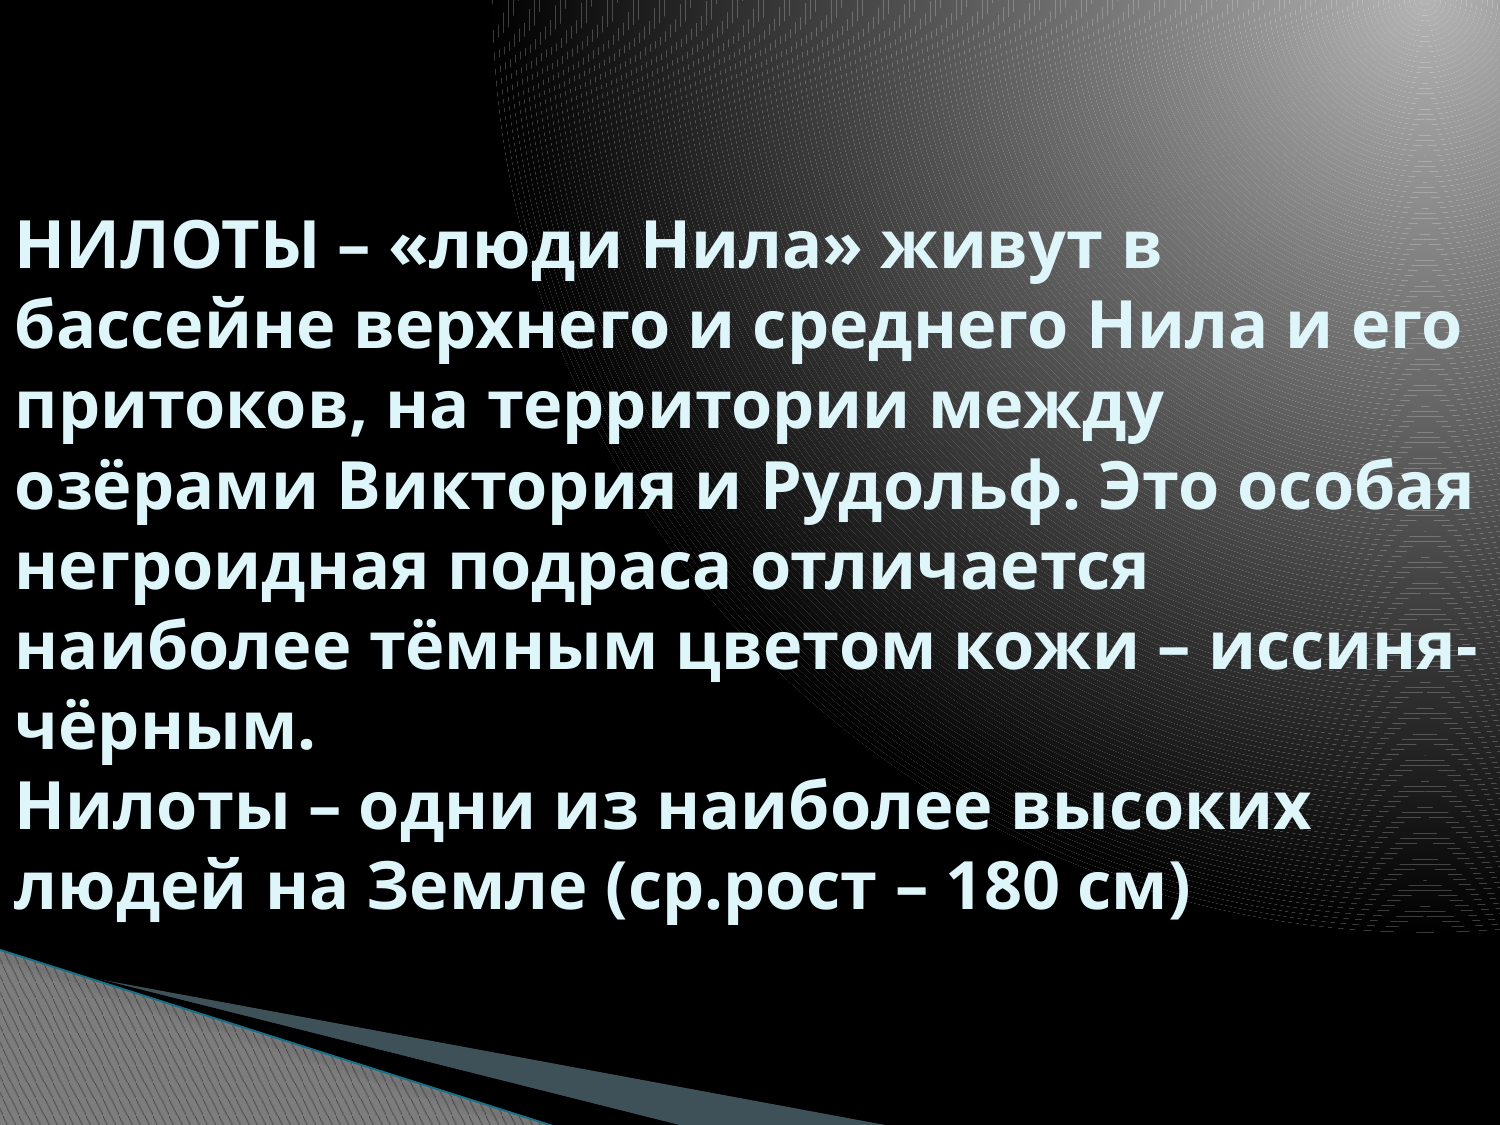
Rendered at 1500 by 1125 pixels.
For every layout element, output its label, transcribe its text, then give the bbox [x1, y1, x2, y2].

title НИЛОТЫ – «люди Нила» живут в бассейне верхнего и среднего Нила и его притоков, на территории между озёрами Виктория и Рудольф. Это особая негроидная подраса отличается наиболее тёмным цветом кожи – иссиня-чёрным. Нилоты – одни из наиболее высоких людей на Земле (ср.рост – 180 см) [0, 0, 1500, 1125]
